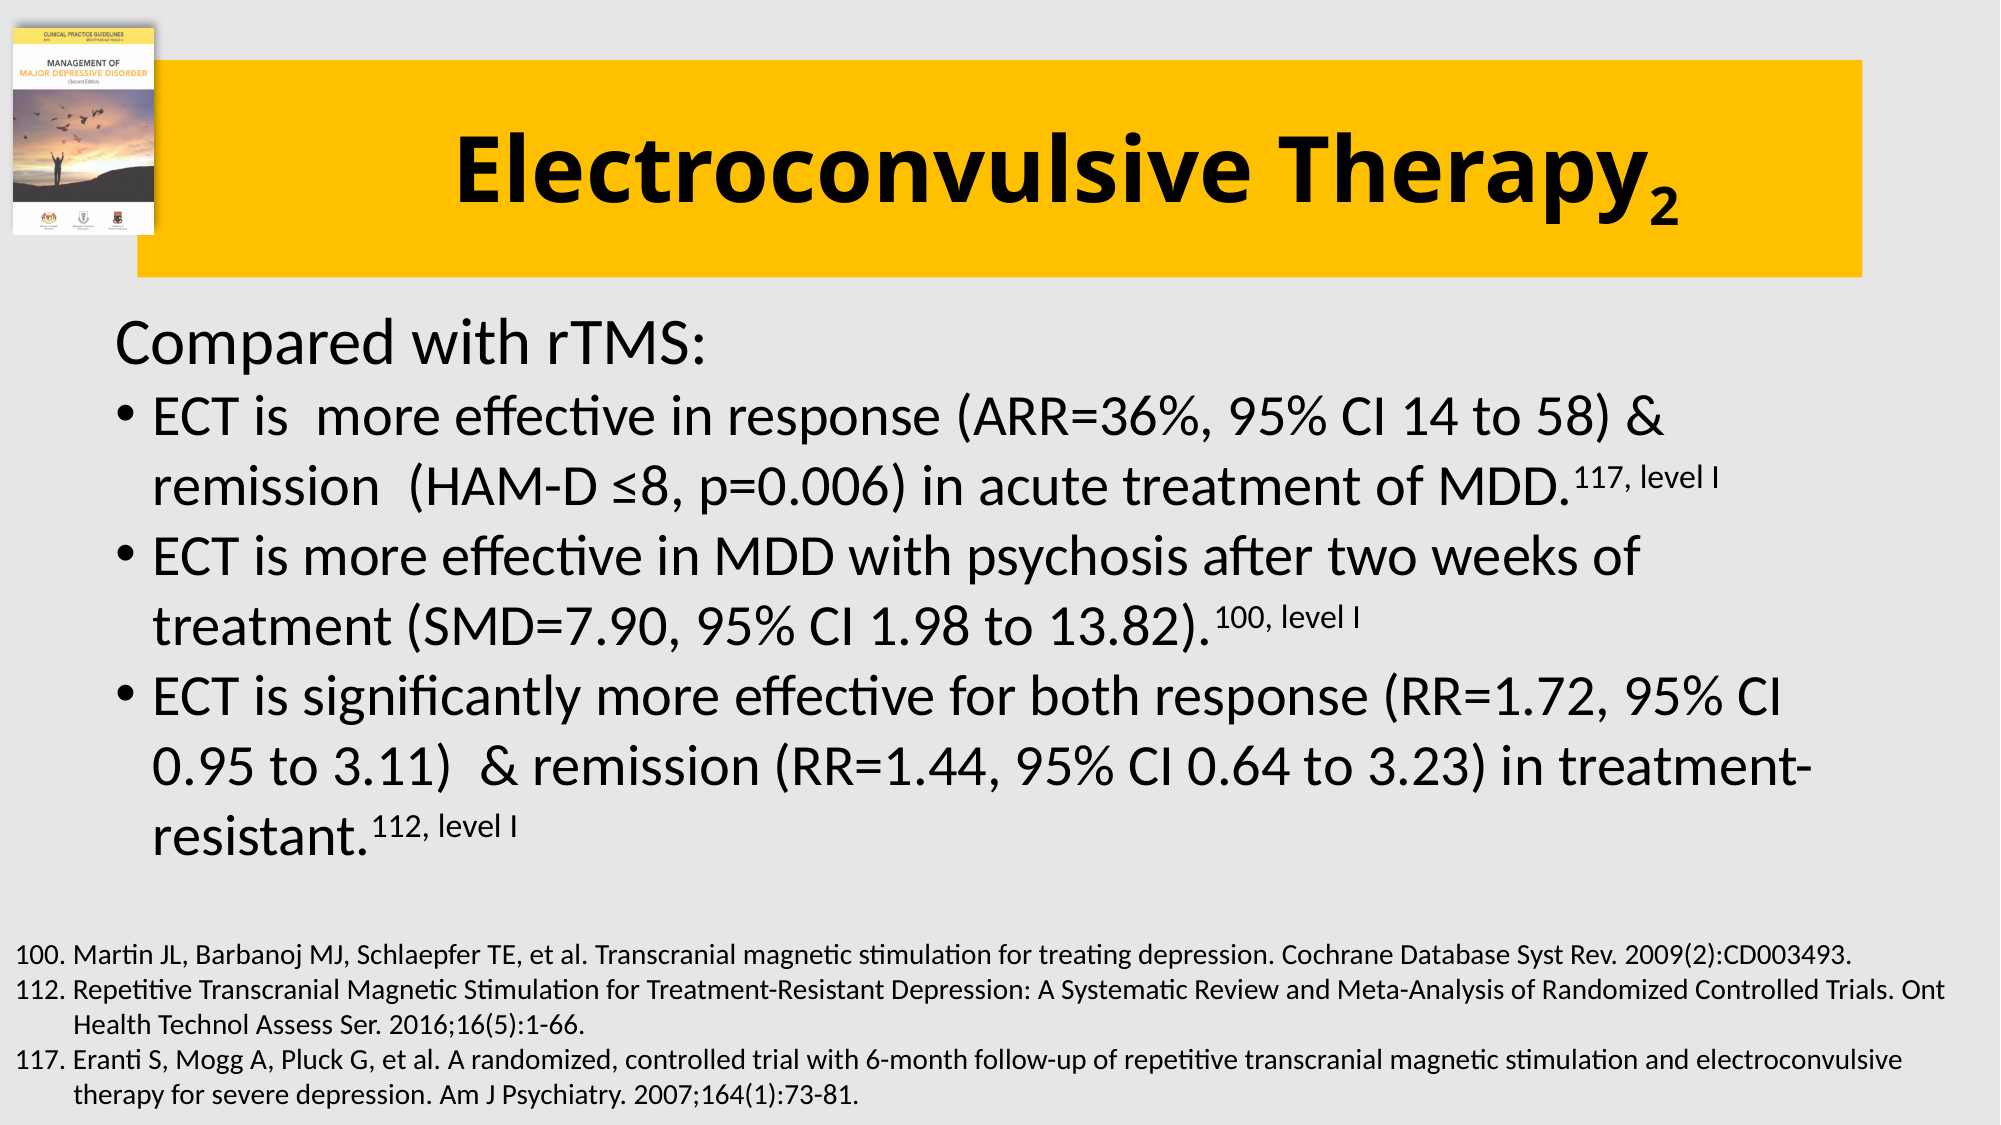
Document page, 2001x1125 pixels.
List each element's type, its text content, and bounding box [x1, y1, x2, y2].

title Electroconvulsive Therapy2 [137, 59, 1863, 278]
picture [13, 28, 154, 235]
list Compared with rTMS: ECT is more effective in response (ARR=36%, 95% CI 14 to 58) & remission (HAM-D ≤8, p=0.006) in acute treatment of MDD.117, level I ECT is more effective in MDD with psychosis after two weeks of treatment (SMD=7.90, 95% CI 1.98 to 13.82).100, level I ECT is significantly more effective for both response (RR=1.72, 95% CI 0.95 to 3.11) & remission (RR=1.44, 95% CI 0.64 to 3.23) in treatment-resistant.112, level I [100, 290, 1892, 928]
text_box 100. Martin JL, Barbanoj MJ, Schlaepfer TE, et al. Transcranial magnetic stimulation for treating depression. Cochrane Database Syst Rev. 2009(2):CD003493. 112. Repetitive Transcranial Magnetic Stimulation for Treatment-Resistant Depression: A Systematic Review and Meta-Analysis of Randomized Controlled Trials. Ont Health Technol Assess Ser. 2016;16(5):1-66. 117. Eranti S, Mogg A, Pluck G, et al. A randomized, controlled trial with 6-month follow-up of repetitive transcranial magnetic stimulation and electroconvulsive therapy for severe depression. Am J Psychiatry. 2007;164(1):73-81. [0, 928, 2000, 1118]
